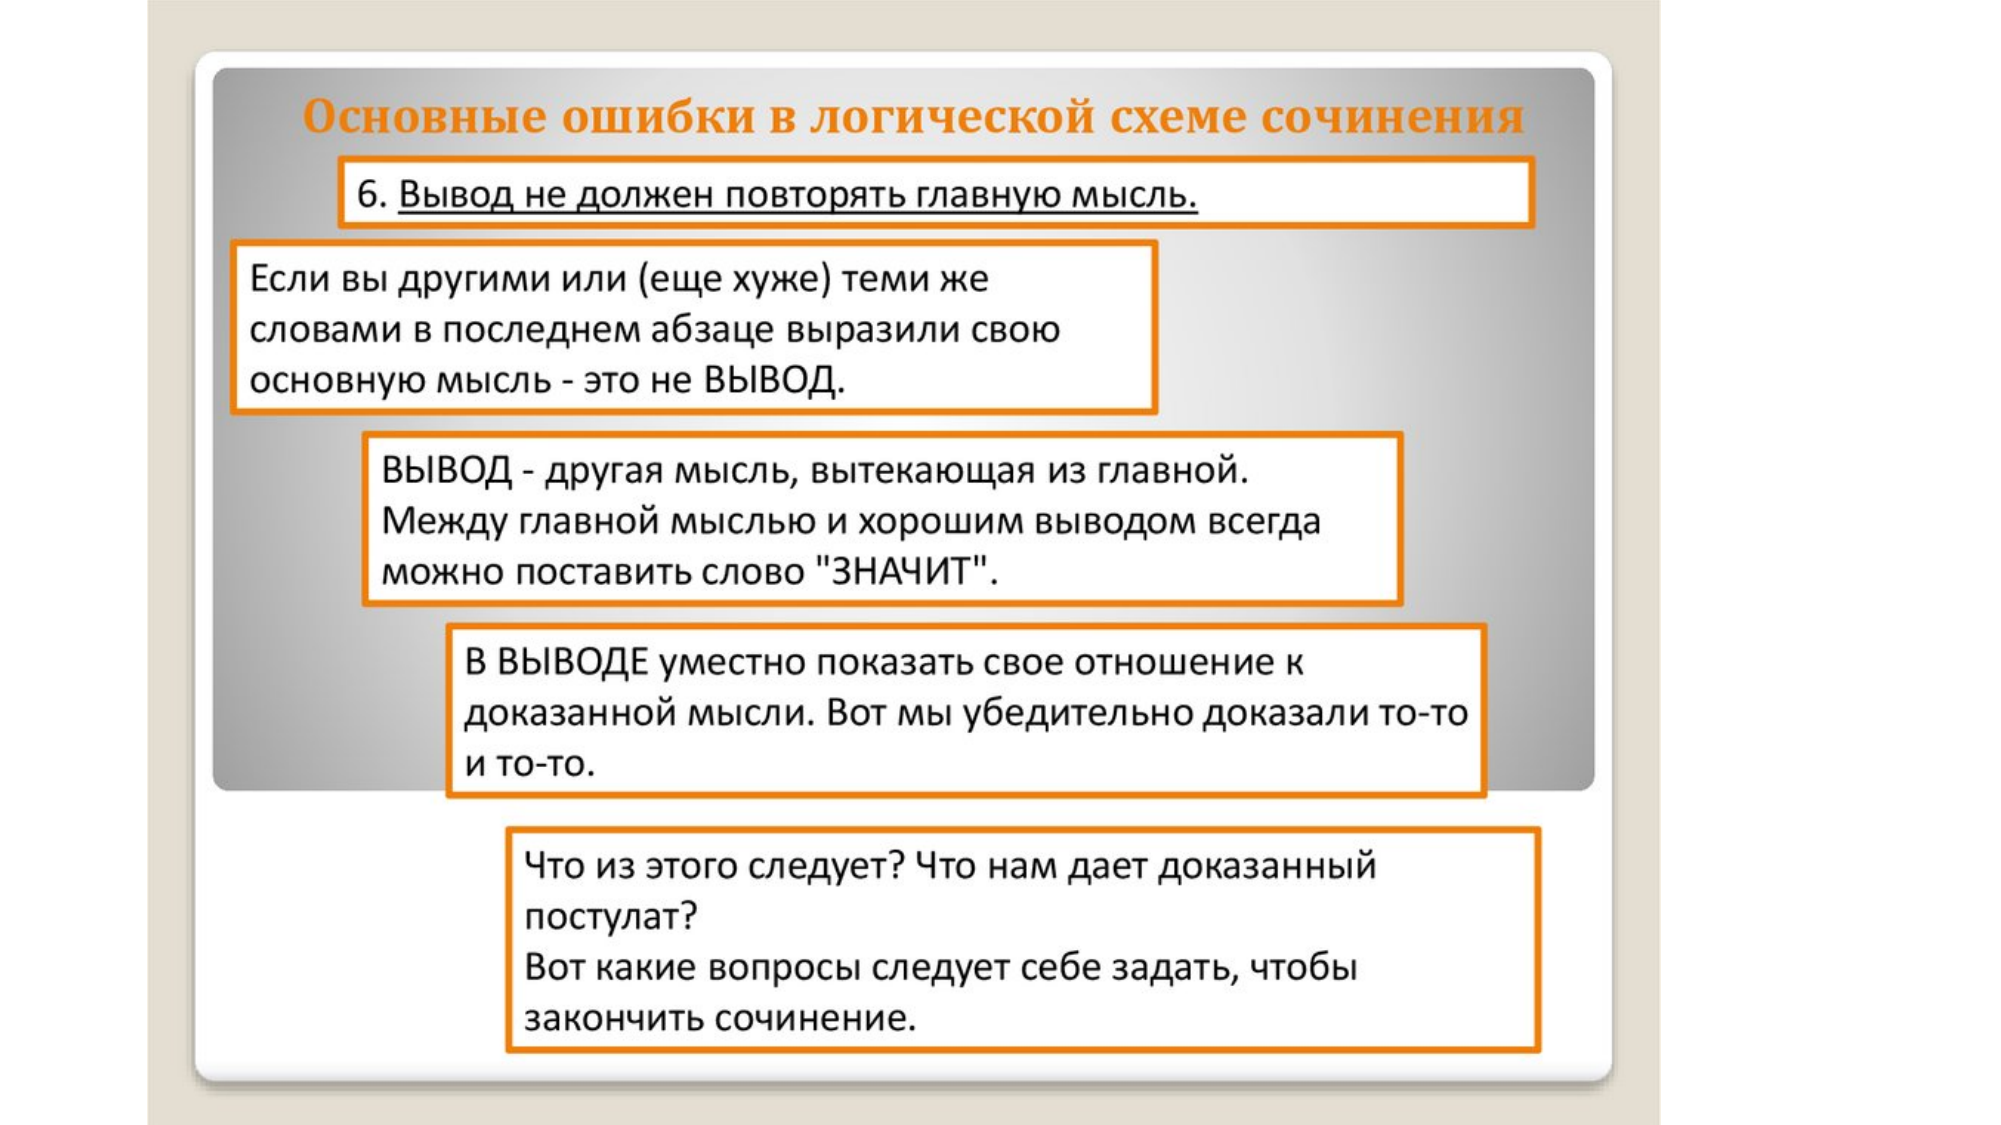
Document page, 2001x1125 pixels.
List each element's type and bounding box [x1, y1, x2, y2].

picture [147, 0, 1661, 1125]
